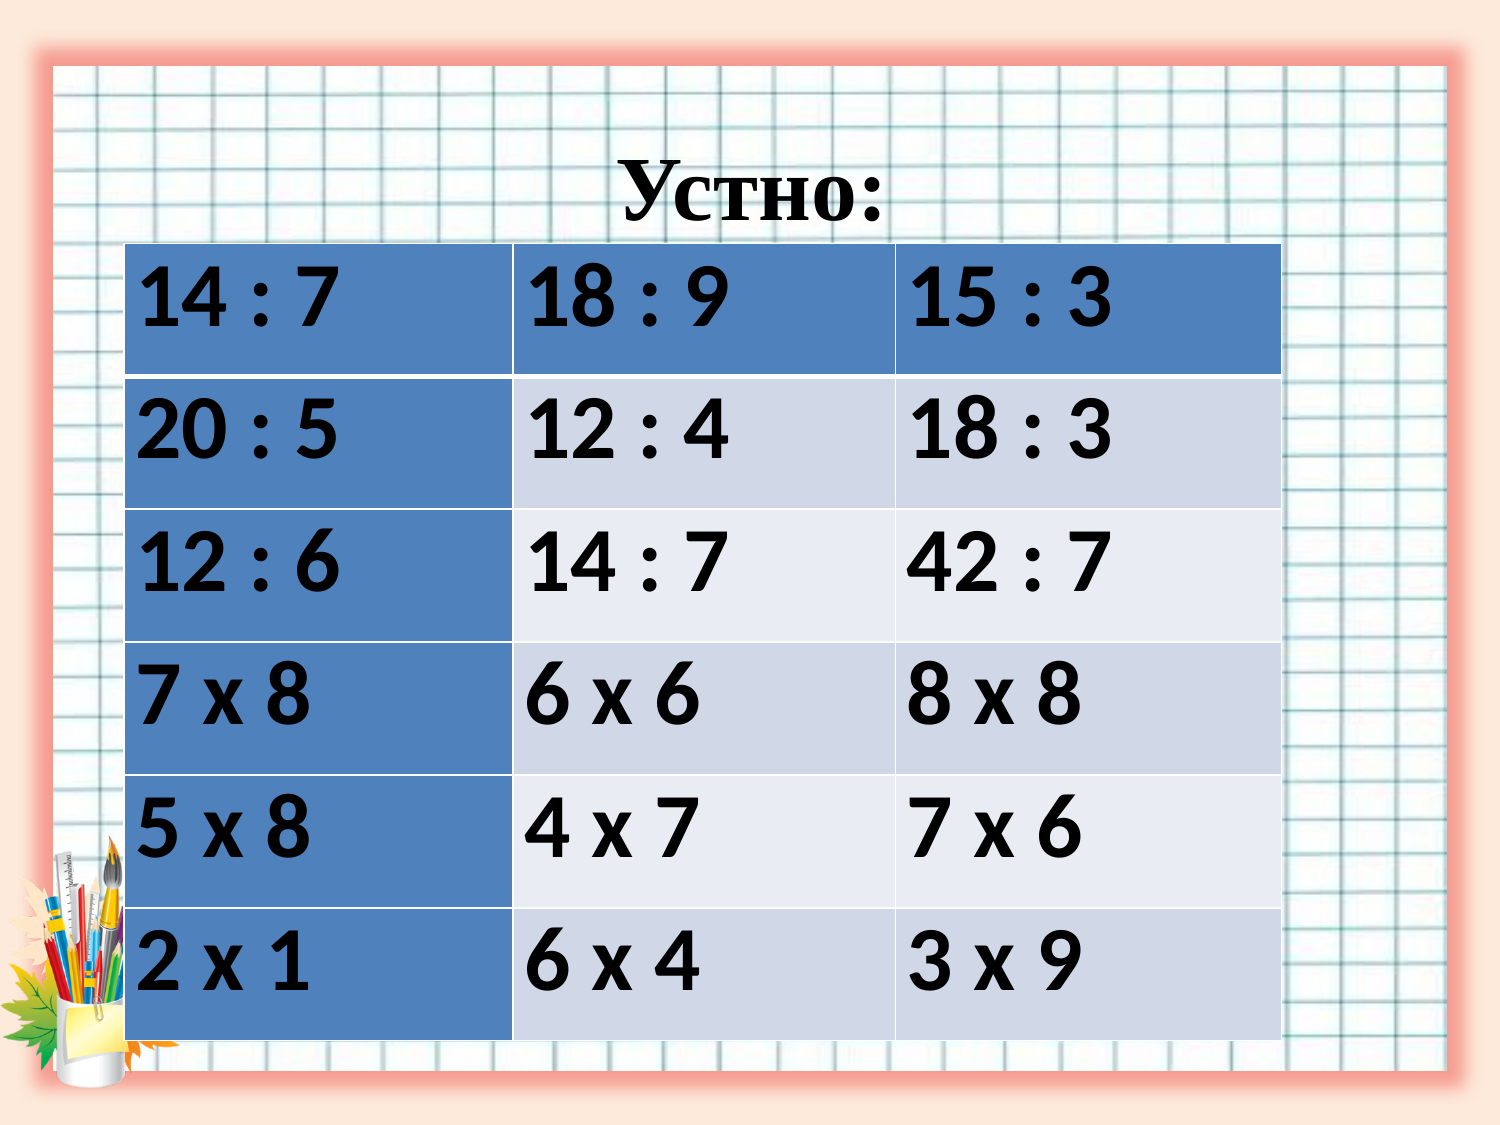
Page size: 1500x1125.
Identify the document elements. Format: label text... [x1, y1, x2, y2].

table_cell 42 : 7 [896, 510, 1281, 641]
table_cell 4 х 7 [514, 776, 895, 907]
table_cell 7 х 8 [125, 643, 512, 774]
table_header 15 : 3 [896, 244, 1281, 374]
table_cell 8 х 8 [896, 643, 1281, 774]
table_cell 20 : 5 [125, 379, 512, 508]
table_cell 7 х 6 [896, 776, 1281, 907]
table_cell 12 : 4 [514, 379, 895, 508]
table_cell 2 х 1 [125, 909, 512, 1040]
table_cell 3 х 9 [896, 909, 1281, 1040]
table_cell 6 х 6 [514, 643, 895, 774]
table_cell 6 х 4 [514, 909, 895, 1040]
table_header 14 : 7 [125, 244, 512, 374]
table_cell 14 : 7 [514, 510, 895, 641]
table_header 18 : 9 [514, 244, 895, 374]
picture [0, 66, 1447, 1092]
table_cell 12 : 6 [125, 510, 512, 641]
title Устно: [76, 90, 1427, 278]
table_cell 18 : 3 [896, 379, 1281, 508]
table_cell 5 х 8 [125, 776, 512, 907]
